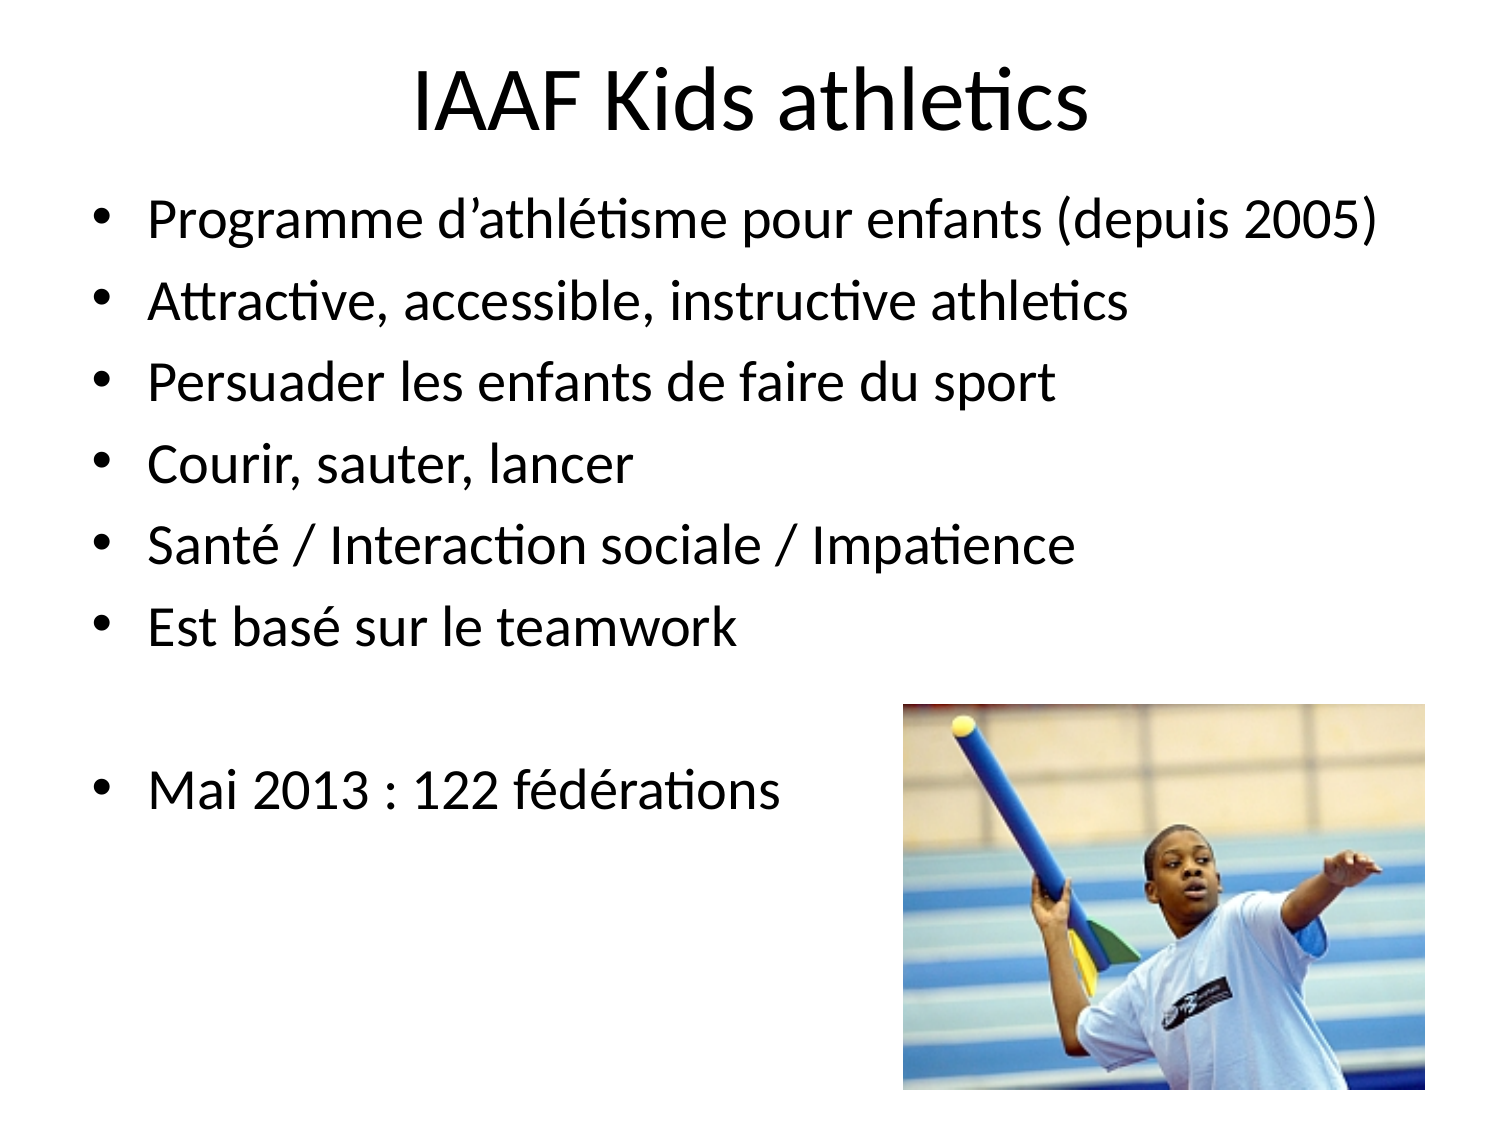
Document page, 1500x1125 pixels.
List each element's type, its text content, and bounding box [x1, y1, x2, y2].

title IAAF Kids athletics [76, 0, 1427, 172]
picture [903, 703, 1425, 1090]
list Programme d’athlétisme pour enfants (depuis 2005) Attractive, accessible, instructive athletics Persuader les enfants de faire du sport Courir, sauter, lancer Santé / Interaction sociale / Impatience Est basé sur le teamwork Mai 2013 : 122 fédérations [76, 172, 1427, 916]
